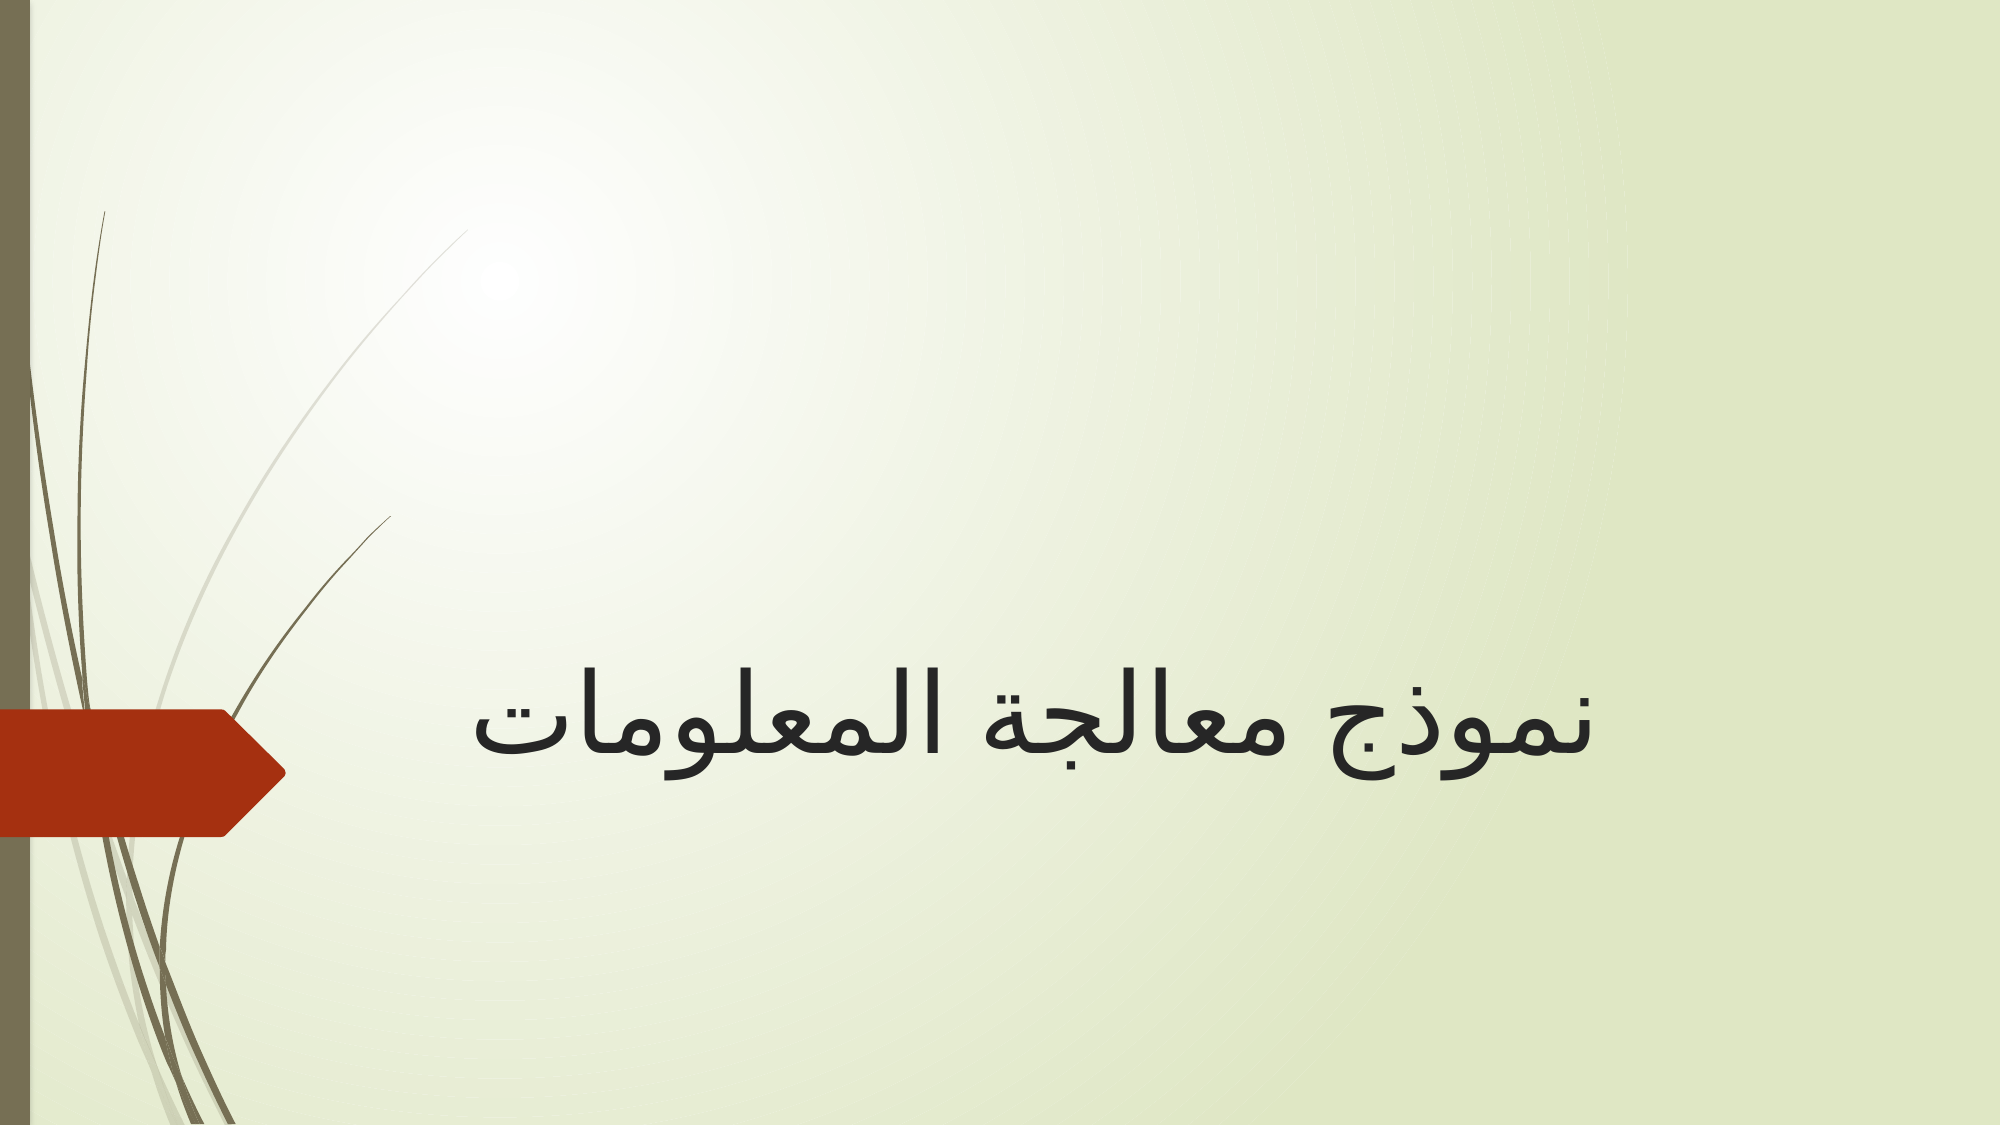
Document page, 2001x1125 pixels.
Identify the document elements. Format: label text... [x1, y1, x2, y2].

title نموذج معالجة المعلومات [424, 412, 1888, 784]
